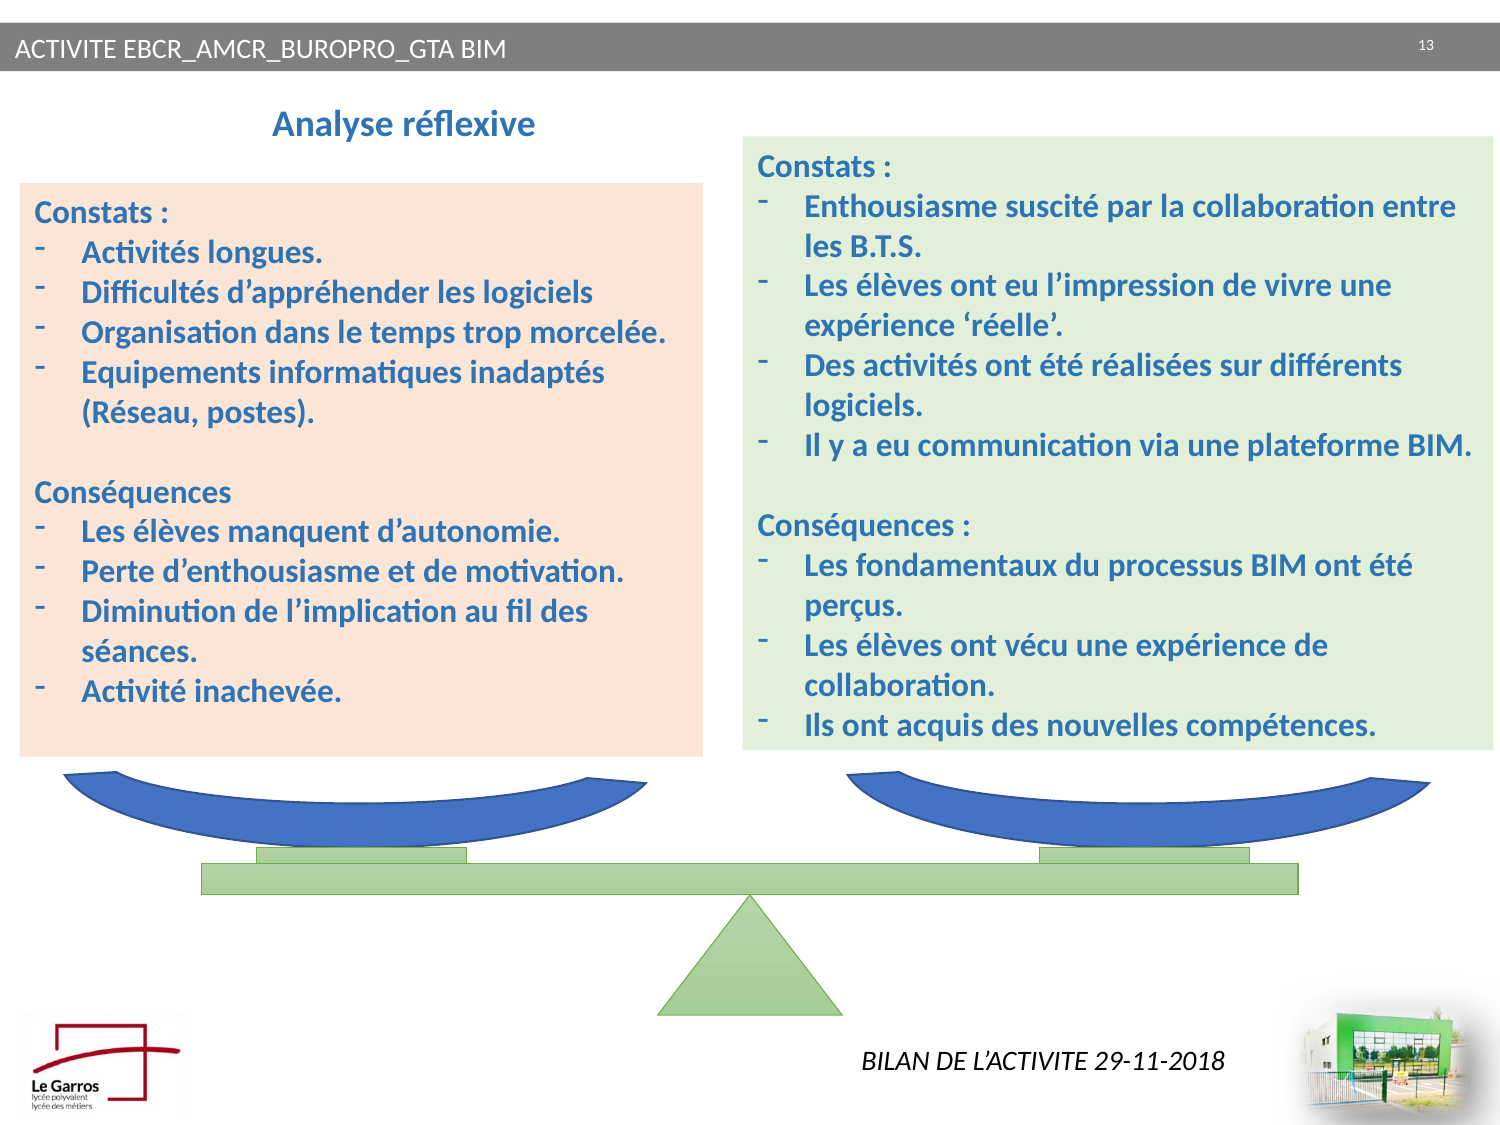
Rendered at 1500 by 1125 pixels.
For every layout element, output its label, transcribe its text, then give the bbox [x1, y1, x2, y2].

picture [1323, 1023, 1451, 1098]
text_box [59, 668, 1441, 1016]
text_box Constats : Activités longues. Difficultés d’appréhender les logiciels Organisation dans le temps trop morcelée. Equipements informatiques inadaptés (Réseau, postes). Conséquences Les élèves manquent d’autonomie. Perte d’enthousiasme et de motivation. Diminution de l’implication au fil des séances. Activité inachevée. [19, 182, 703, 757]
picture [21, 1013, 185, 1115]
text_box Analyse réflexive [257, 91, 551, 151]
text_box Constats : Enthousiasme suscité par la collaboration entre les B.T.S. Les élèves ont eu l’impression de vivre une expérience ‘réelle’. Des activités ont été réalisées sur différents logiciels. Il y a eu communication via une plateforme BIM. Conséquences : Les fondamentaux du processus BIM ont été perçus. Les élèves ont vécu une expérience de collaboration. Ils ont acquis des nouvelles compétences. [742, 136, 1494, 751]
